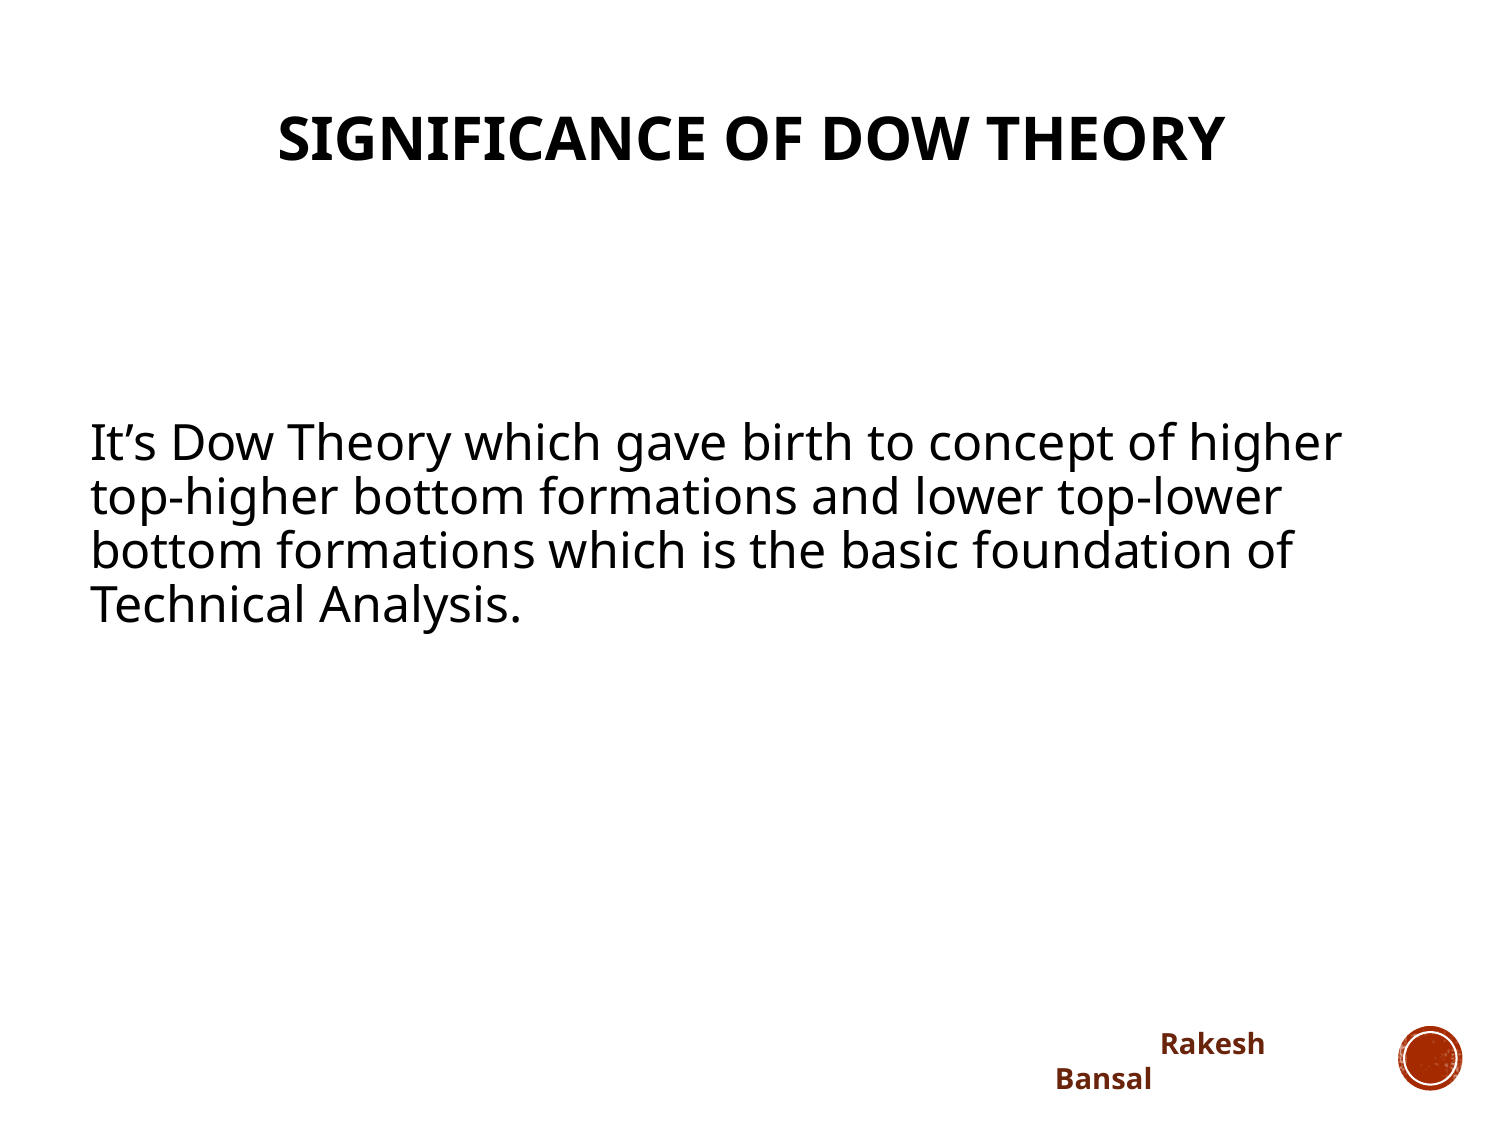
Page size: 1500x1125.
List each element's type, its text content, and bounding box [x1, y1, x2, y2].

list It’s Dow Theory which gave birth to concept of higher top-higher bottom formations and lower top-lower bottom formations which is the basic foundation of Technical Analysis. [75, 324, 1425, 813]
title Significance of Dow Theory [200, 99, 1288, 256]
text_box Rakesh Bansal [1039, 1025, 1387, 1096]
